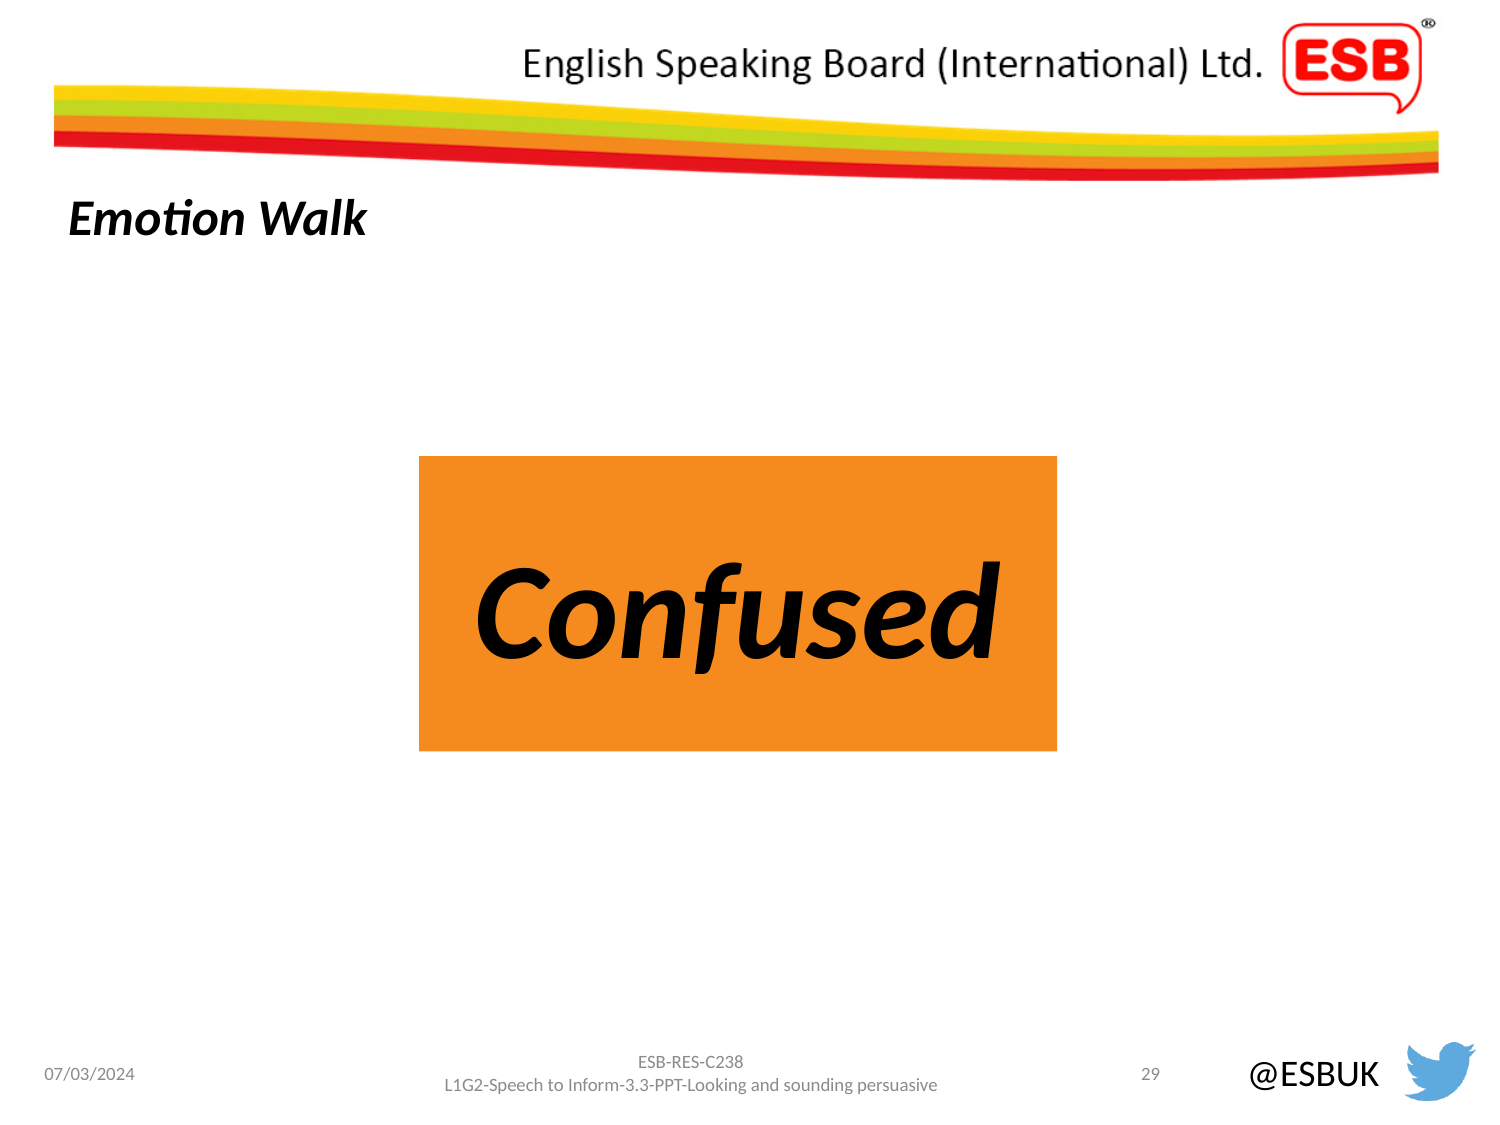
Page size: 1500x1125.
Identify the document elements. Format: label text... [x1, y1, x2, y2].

text_box Confused [418, 455, 1058, 753]
picture [1404, 1042, 1476, 1101]
title Emotion Walk [53, 183, 1347, 255]
slide_number 29 [930, 1042, 1176, 1103]
picture [0, 0, 1500, 189]
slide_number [29, 1042, 367, 1103]
footer ESB-RES-C238 L1G2-Speech to Inform-3.3-PPT-Looking and sounding persuasive [395, 1042, 930, 1103]
